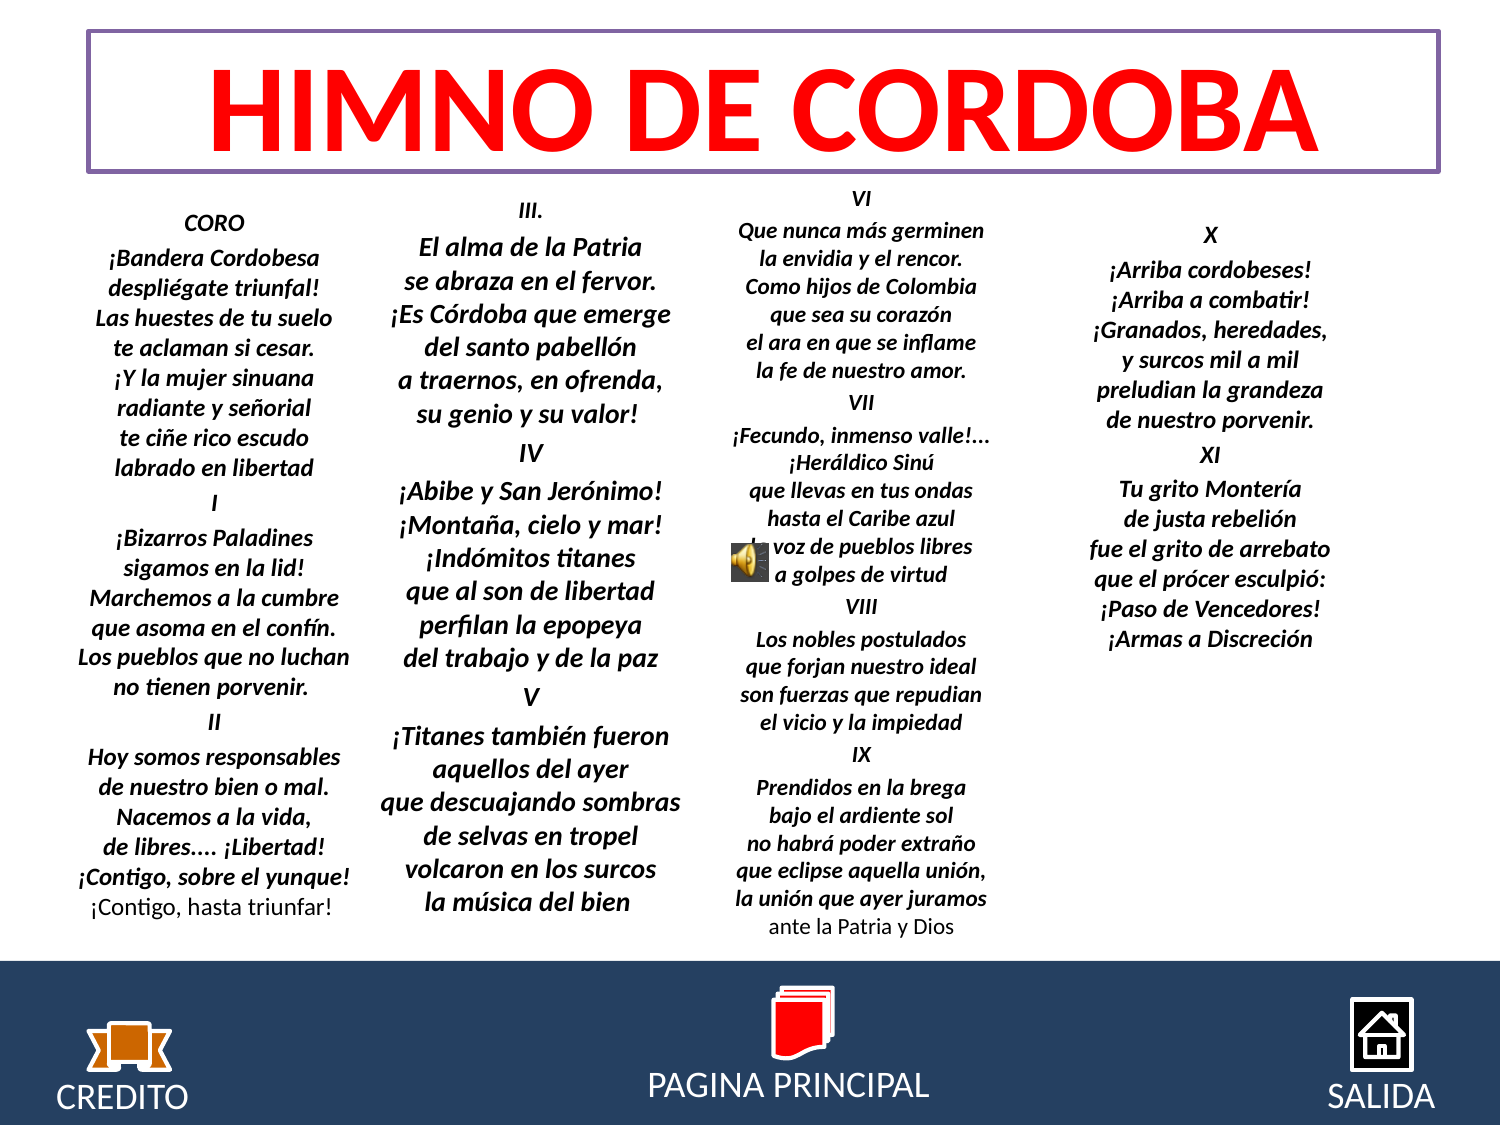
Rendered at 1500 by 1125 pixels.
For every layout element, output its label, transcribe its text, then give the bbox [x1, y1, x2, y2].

text_box [1368, 1037, 1396, 1054]
text_box CREDITO [41, 1064, 241, 1125]
list CORO ¡Bandera Cordobesa despliégate triunfal! Las huestes de tu suelo te aclaman si cesar. ¡Y la mujer sinuana radiante y señorial te ciñe rico escudo labrado en libertad I ¡Bizarros Paladines sigamos en la lid! Marchemos a la cumbre que asoma en el confín. Los pueblos que no luchan no tienen porvenir. II Hoy somos responsables de nuestro bien o mal. Nacemos a la vida, de libres.... ¡Libertad! ¡Contigo, sobre el yunque! ¡Contigo, hasta triunfar! [46, 199, 382, 942]
text_box PAGINA PRINCIPAL [632, 1052, 961, 1113]
text_box [1350, 997, 1414, 1072]
text_box [86, 1021, 172, 1072]
text_box SALIDA [1312, 1063, 1465, 1123]
title HIMNO DE CORDOBA [86, 29, 1441, 174]
text_box VI Que nunca más germinen la envidia y el rencor. Como hijos de Colombia que sea su corazón el ara en que se inflame la fe de nuestro amor. VII ¡Fecundo, inmenso valle!... ¡Heráldico Sinú que llevas en tus ondas hasta el Caribe azul la voz de pueblos libres a golpes de virtud VIII Los nobles postulados que forjan nuestro ideal son fuerzas que repudian el vicio y la impiedad IX Prendidos en la brega bajo el ardiente sol no habrá poder extraño que eclipse aquella unión, la unión que ayer juramos ante la Patria y Dios [691, 175, 1032, 950]
text_box [771, 985, 835, 1061]
picture [729, 542, 771, 583]
text_box [0, 959, 1500, 1125]
text_box III. El alma de la Patria se abraza en el fervor. ¡Es Córdoba que emerge del santo pabellón a traernos, en ofrenda, su genio y su valor! IV ¡Abibe y San Jerónimo! ¡Montaña, cielo y mar! ¡Indómitos titanes que al son de libertad perfilan la epopeya del trabajo y de la paz V ¡Titanes también fueron aquellos del ayer que descuajando sombras de selvas en tropel volcaron en los surcos la música del bien [363, 187, 691, 930]
text_box X ¡Arriba cordobeses! ¡Arriba a combatir! ¡Granados, heredades, y surcos mil a mil preludian la grandeza de nuestro porvenir. XI Tu grito Montería de justa rebelión fue el grito de arrebato que el prócer esculpió: ¡Paso de Vencedores! ¡Armas a Discreción [1042, 210, 1379, 891]
